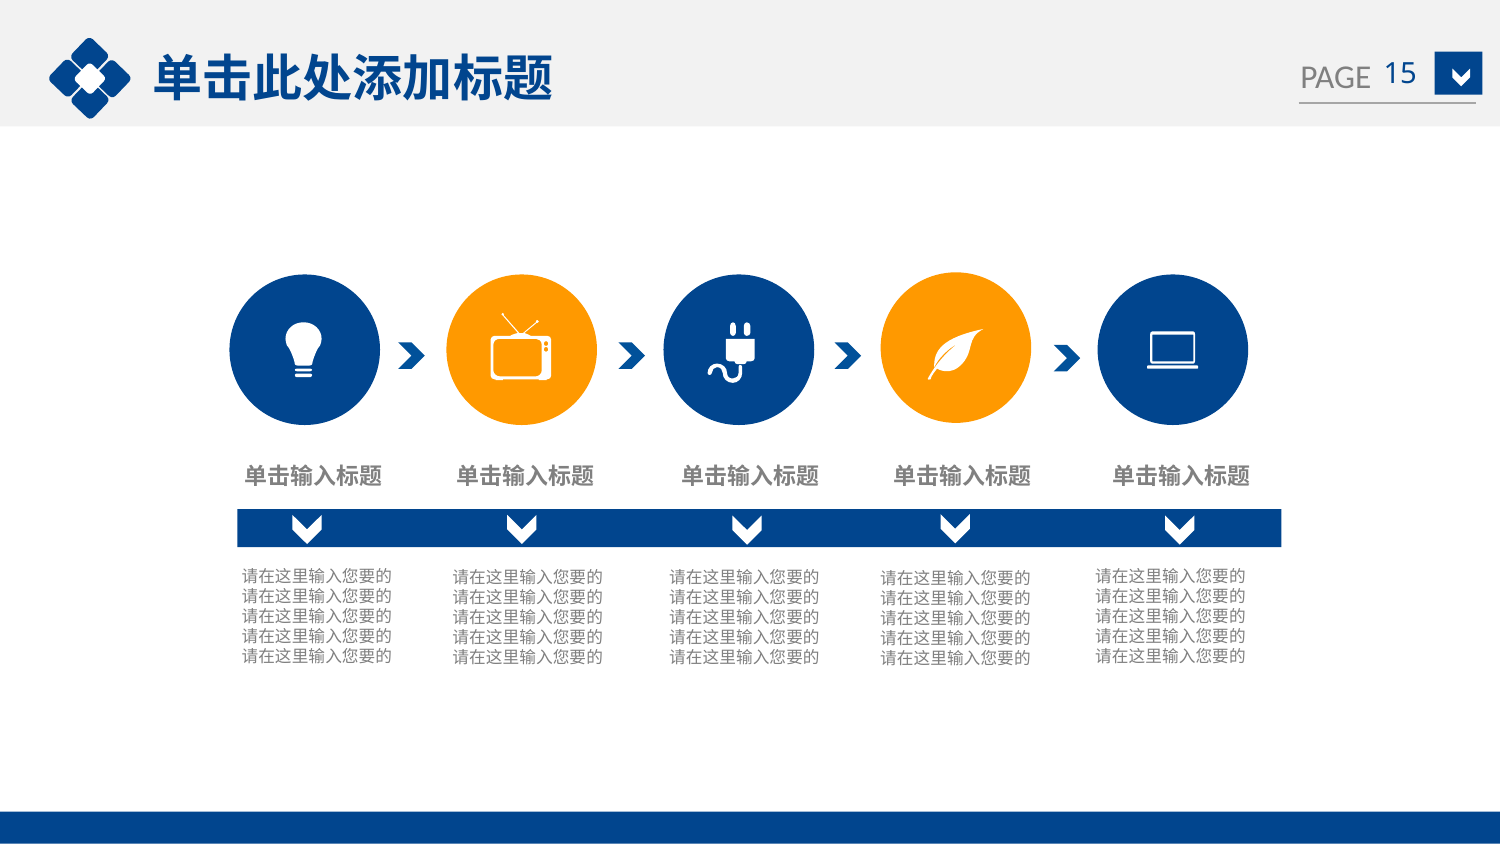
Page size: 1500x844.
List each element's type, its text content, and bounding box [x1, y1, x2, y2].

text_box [707, 322, 755, 384]
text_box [1097, 274, 1249, 426]
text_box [52, 41, 127, 115]
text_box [880, 272, 1032, 424]
text_box [398, 342, 425, 369]
text_box [663, 274, 815, 426]
text_box [1053, 344, 1081, 372]
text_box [229, 274, 381, 426]
text_box [618, 342, 646, 369]
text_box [229, 453, 1318, 498]
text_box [226, 558, 1288, 697]
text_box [446, 274, 598, 426]
text_box 单击此处添加标题 [137, 38, 568, 114]
text_box [834, 342, 862, 369]
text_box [237, 508, 1282, 548]
slide_number 15 [1364, 51, 1437, 97]
